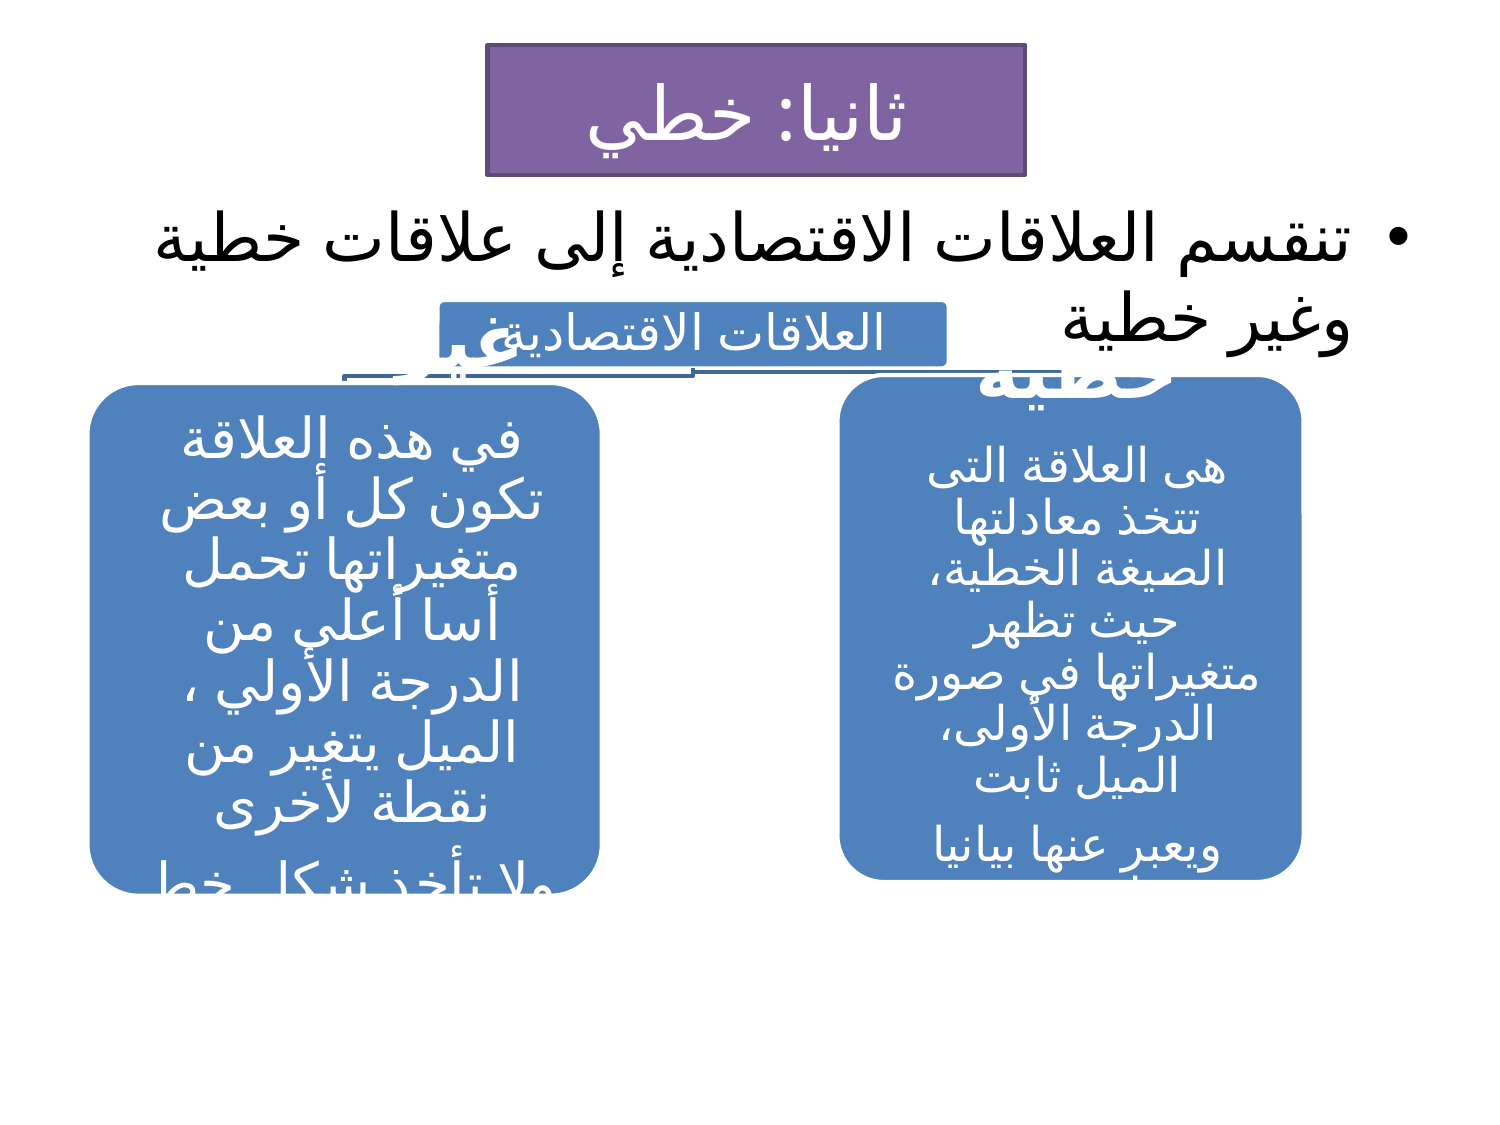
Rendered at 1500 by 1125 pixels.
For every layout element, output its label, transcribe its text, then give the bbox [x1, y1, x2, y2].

list تنقسم العلاقات الاقتصادية إلى علاقات خطية وغير خطية [75, 187, 1425, 1005]
title ثانيا: خطي [485, 43, 1027, 177]
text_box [0, 228, 1338, 897]
